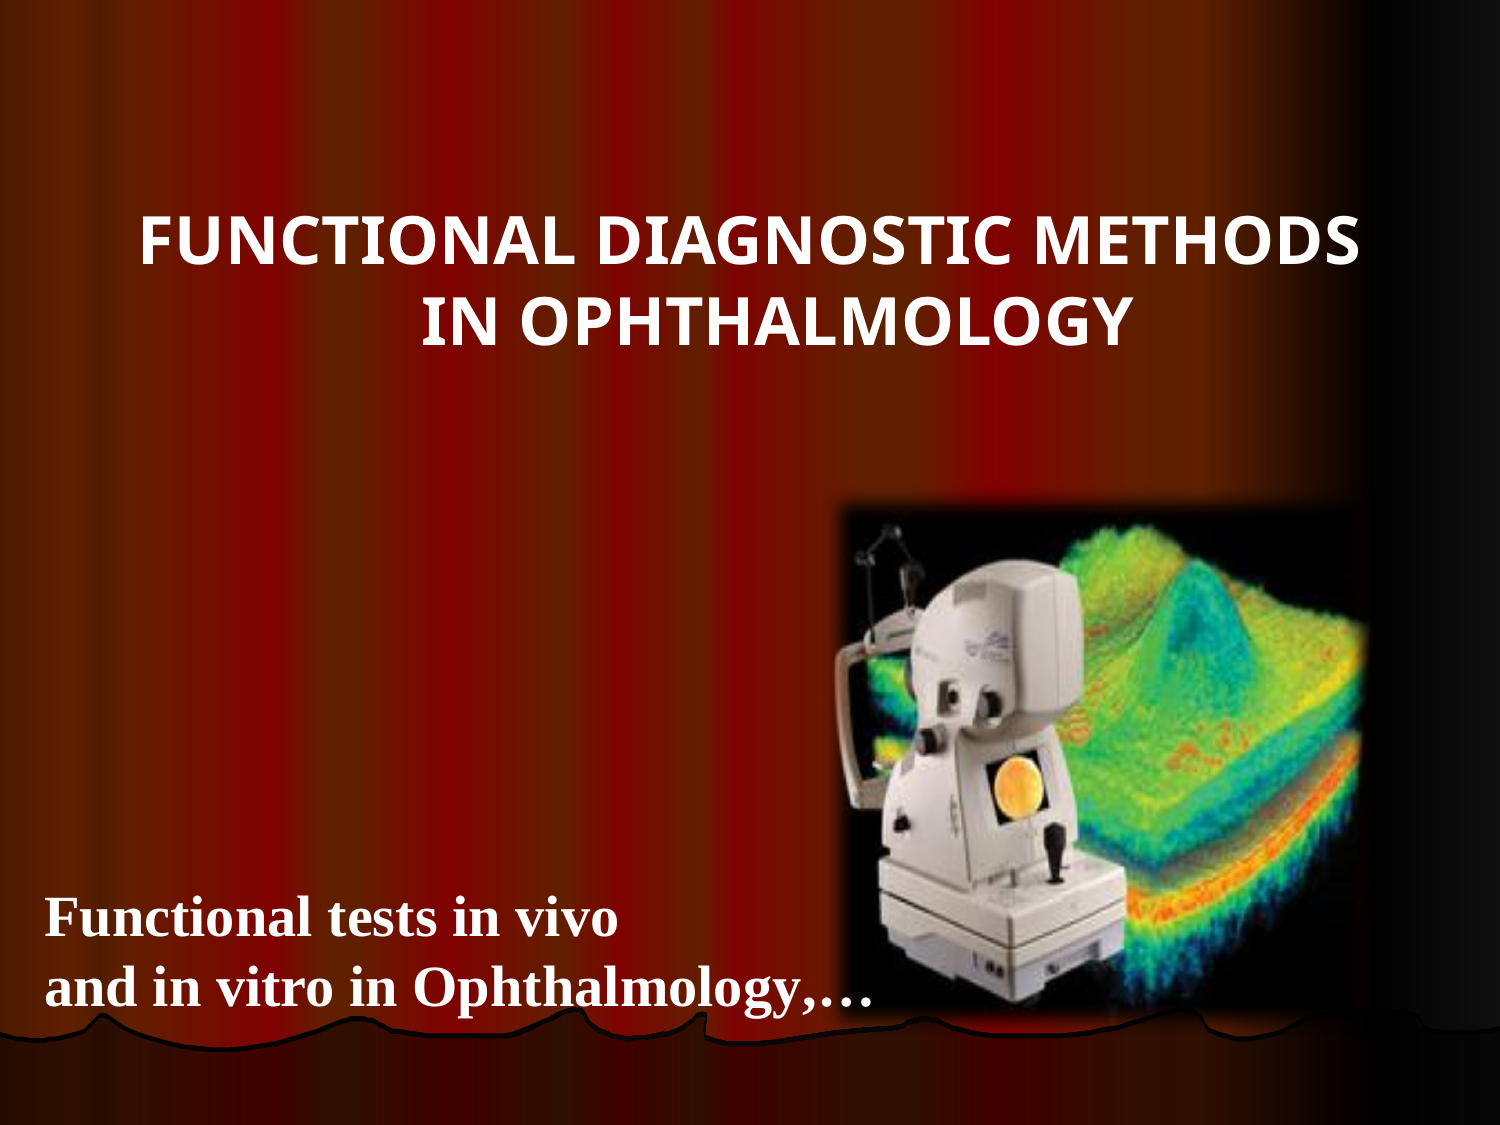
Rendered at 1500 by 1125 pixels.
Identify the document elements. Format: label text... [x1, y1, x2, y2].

list FUNCTIONAL DIAGNOSTIC METHODS IN OPHTHALMOLOGY [74, 97, 1426, 841]
picture [821, 485, 1377, 1037]
text_box Functional tests in vivo and in vitro in Ophthalmology,… [29, 870, 816, 1026]
